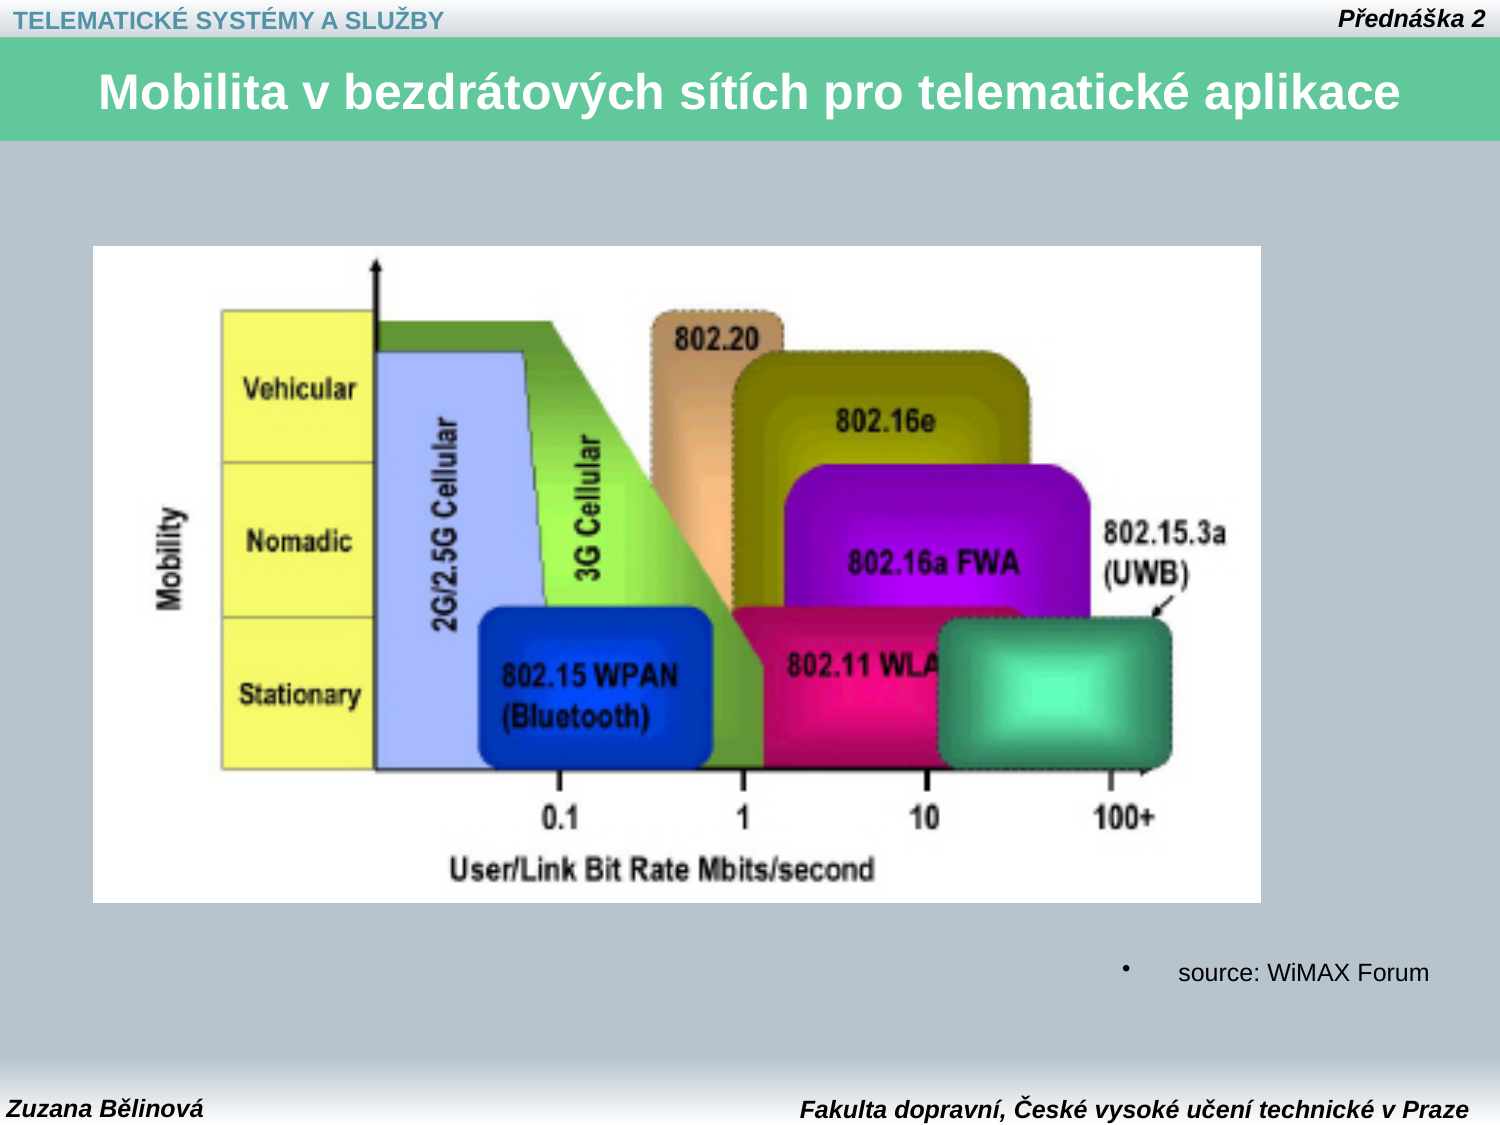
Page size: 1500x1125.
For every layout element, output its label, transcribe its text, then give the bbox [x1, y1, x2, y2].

picture [93, 245, 1261, 903]
list source: WiMAX Forum [1106, 948, 1500, 1011]
title Mobilita v bezdrátových sítích pro telematické aplikace [0, 37, 1500, 141]
